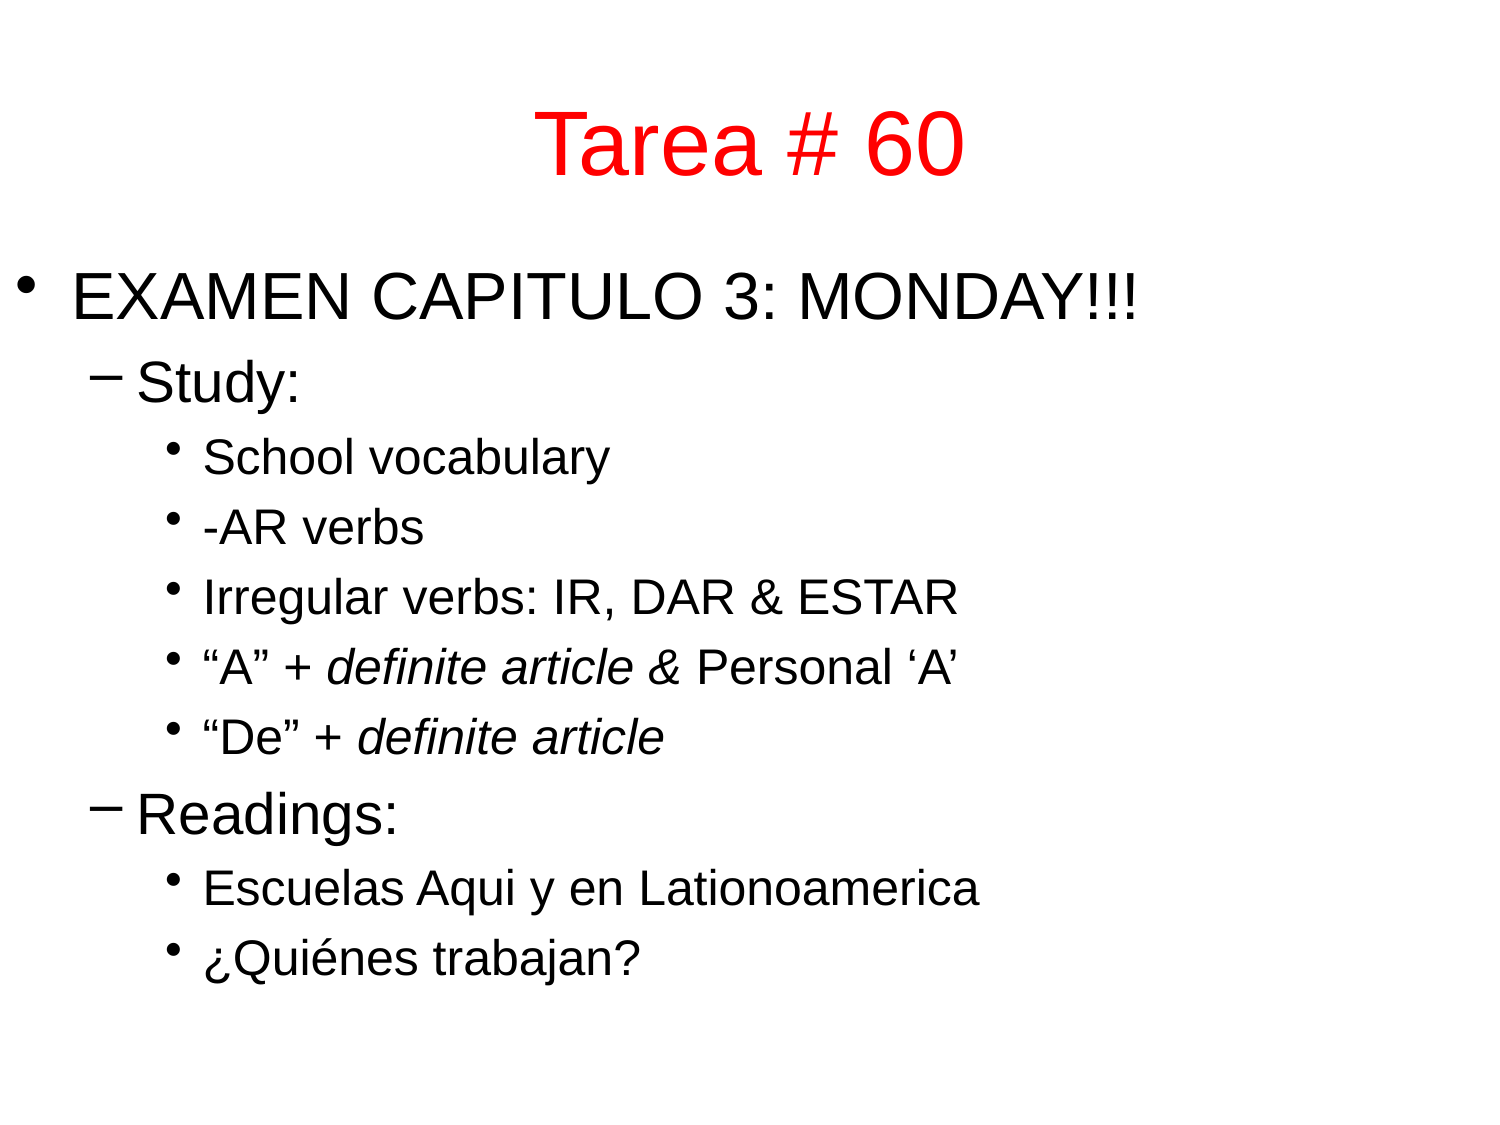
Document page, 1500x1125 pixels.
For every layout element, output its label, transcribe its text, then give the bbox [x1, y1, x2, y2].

title Tarea # 60 [75, 45, 1425, 233]
list EXAMEN CAPITULO 3: MONDAY!!! Study: School vocabulary -AR verbs Irregular verbs: IR, DAR & ESTAR “A” + definite article & Personal ‘A’ “De” + definite article Readings: Escuelas Aqui y en Lationoamerica ¿Quiénes trabajan? [0, 245, 1500, 988]
